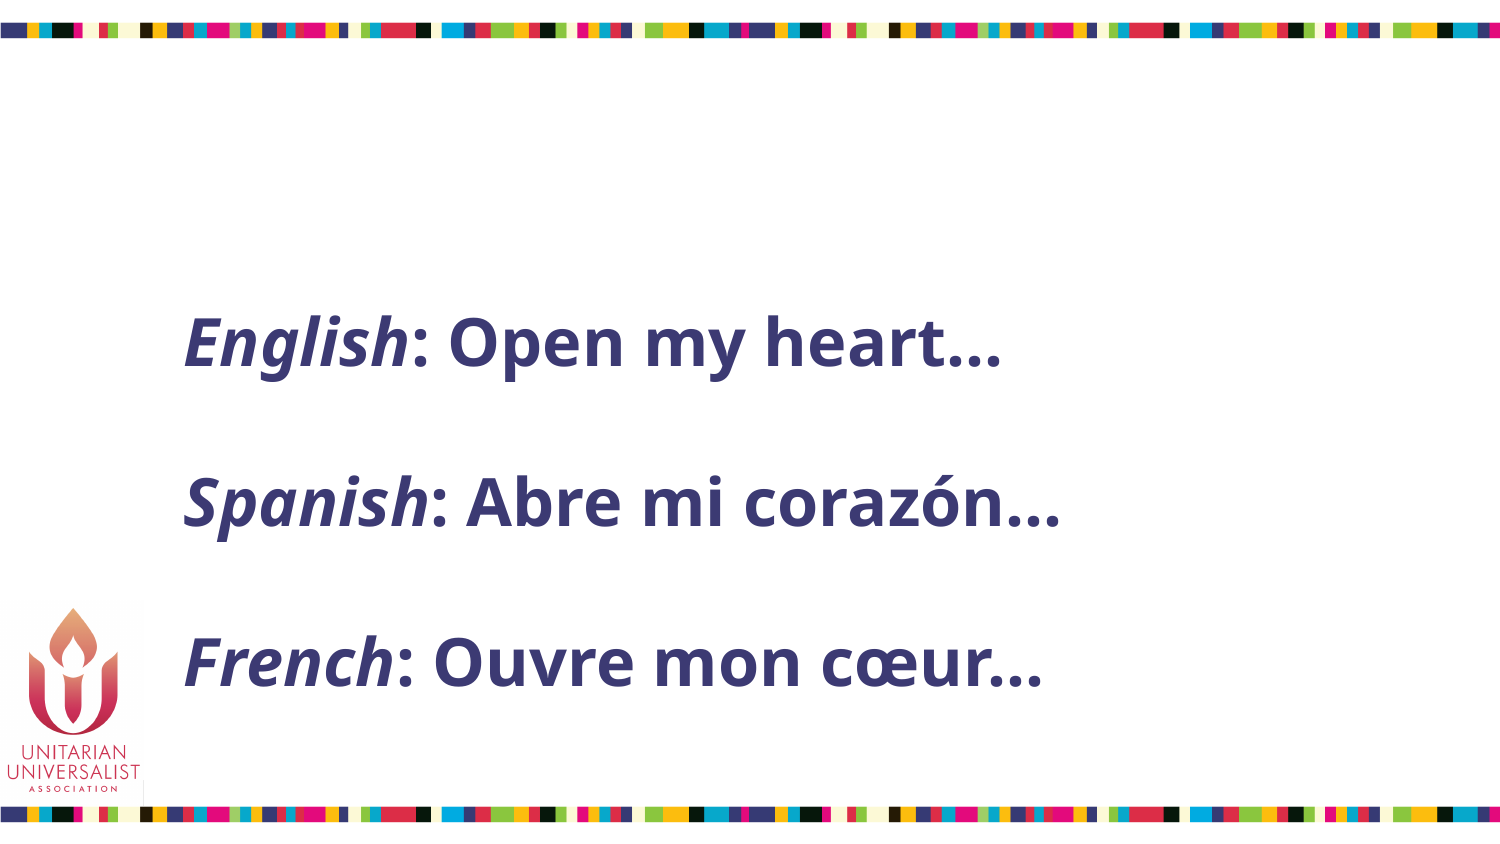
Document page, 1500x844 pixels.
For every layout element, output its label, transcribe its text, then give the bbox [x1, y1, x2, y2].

picture [0, 600, 1500, 824]
text_box English: Open my heart… Spanish: Abre mi corazón… French: Ouvre mon cœur… [168, 204, 1421, 715]
picture [0, 22, 1500, 40]
